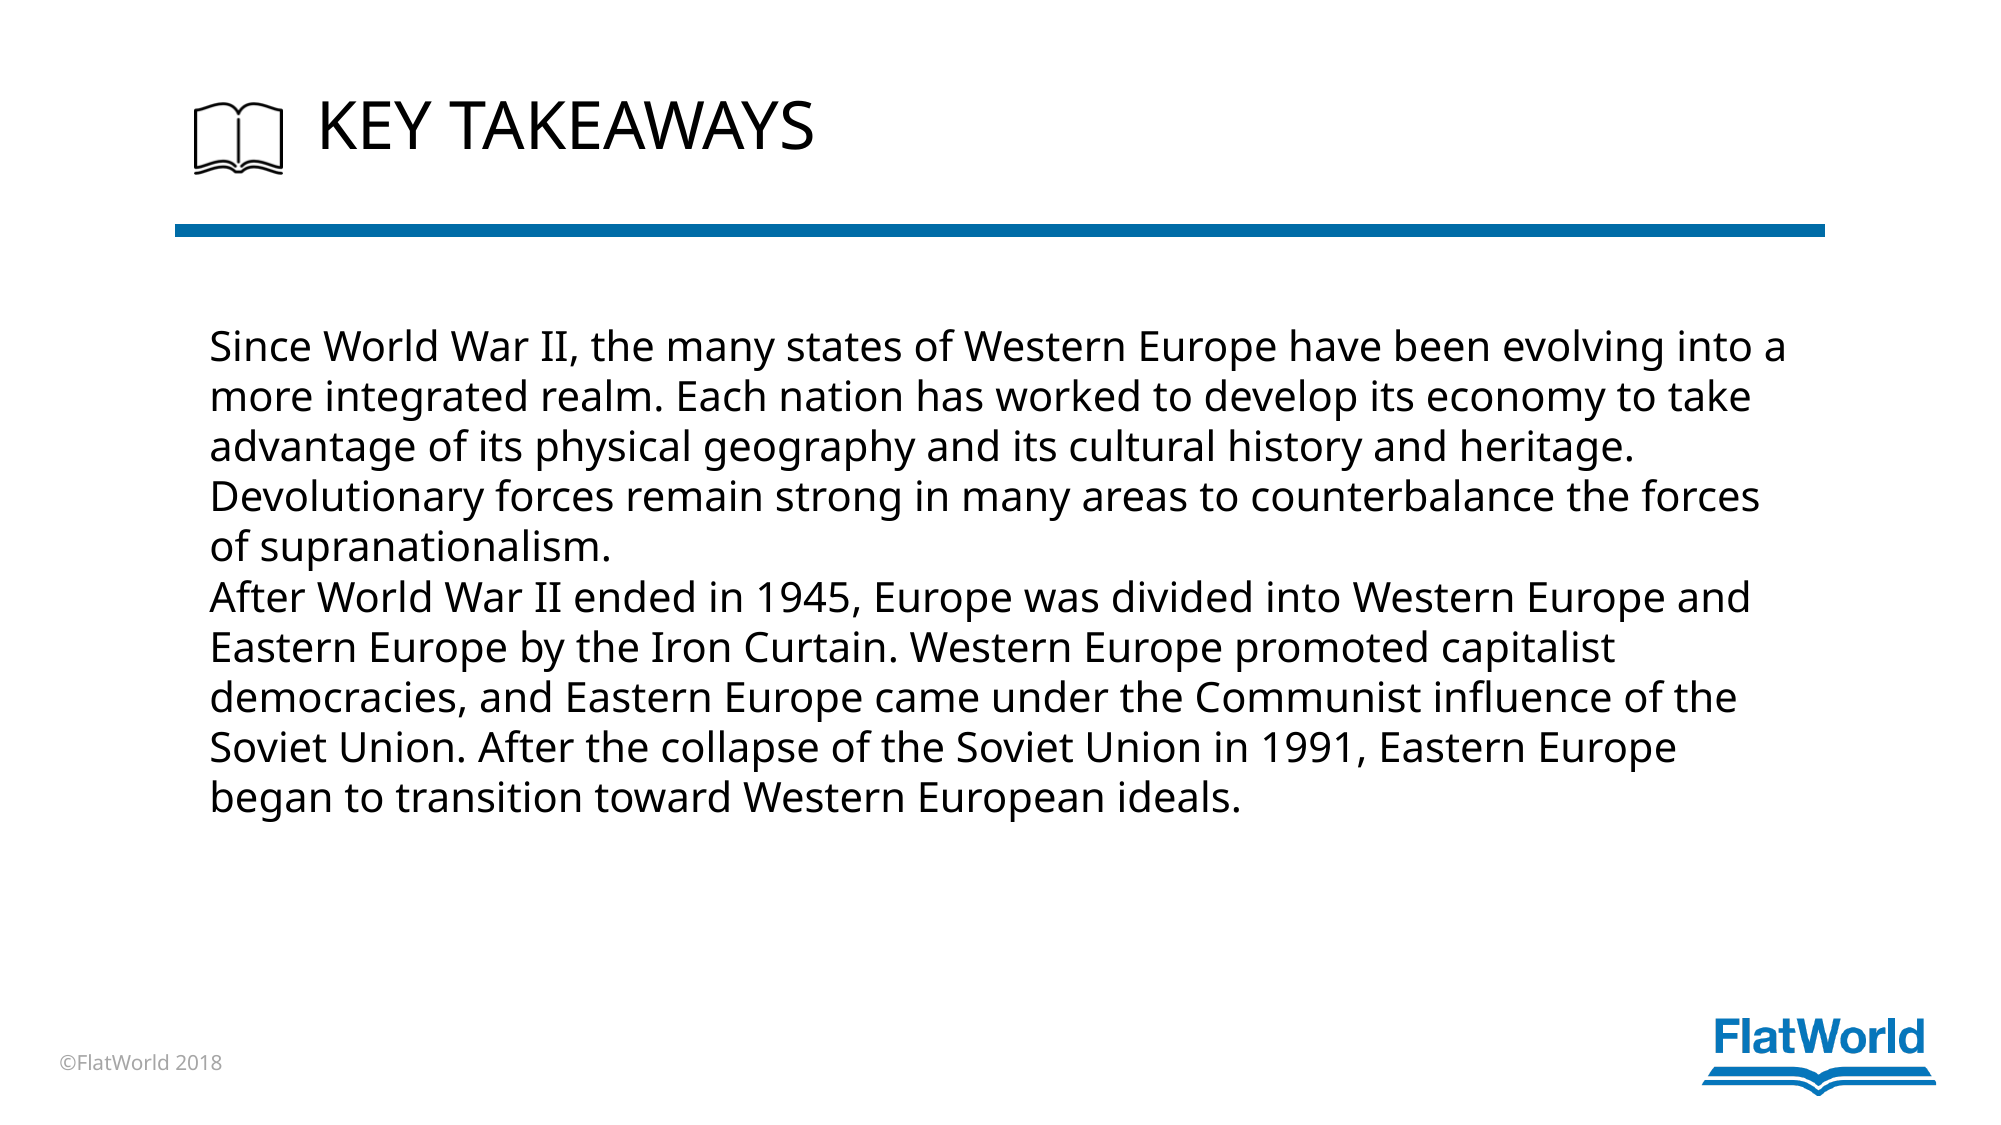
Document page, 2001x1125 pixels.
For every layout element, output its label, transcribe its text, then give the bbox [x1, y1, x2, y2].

title KEY TAKEAWAYS [301, 75, 1175, 190]
picture [194, 94, 283, 183]
subtitle Since World War II, the many states of Western Europe have been evolving into a more integrated realm. Each nation has worked to develop its economy to take advantage of its physical geography and its cultural history and heritage. Devolutionary forces remain strong in many areas to counterbalance the forces of supranationalism. After World War II ended in 1945, Europe was divided into Western Europe and Eastern Europe by the Iron Curtain. Western Europe promoted capitalist democracies, and Eastern Europe came under the Communist influence of the Soviet Union. After the collapse of the Soviet Union in 1991, Eastern Europe began to transition toward Western European ideals. [194, 312, 1825, 856]
